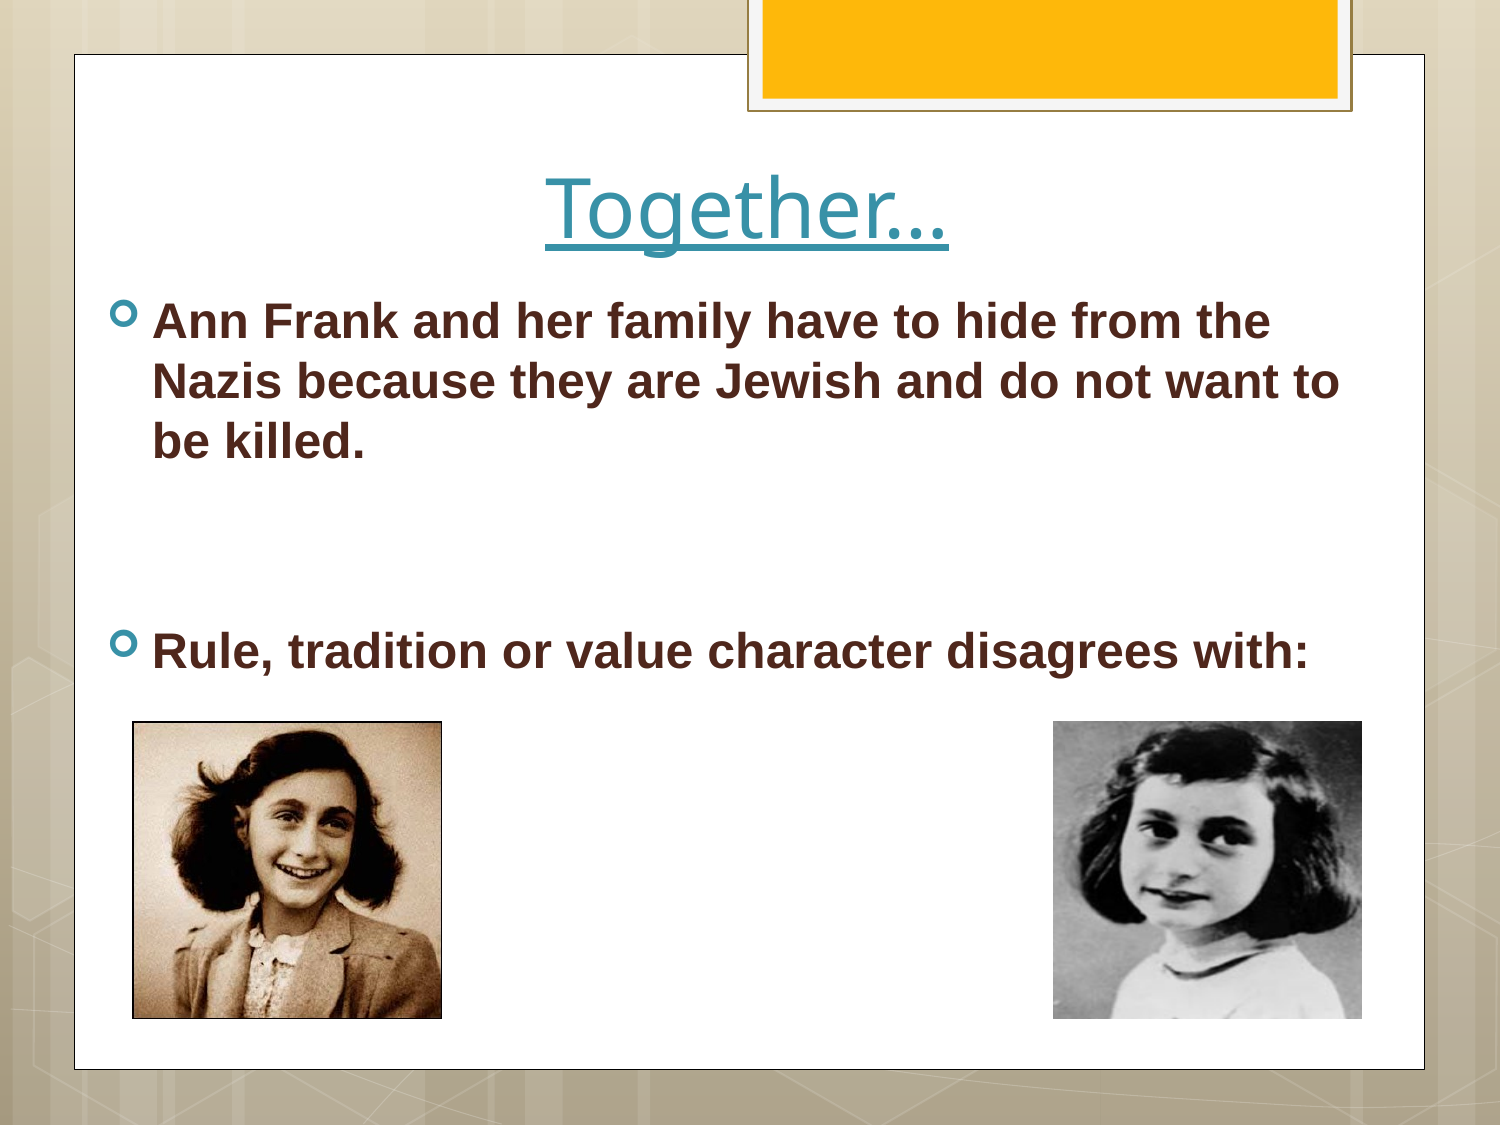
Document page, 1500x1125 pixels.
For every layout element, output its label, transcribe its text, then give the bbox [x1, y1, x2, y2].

picture [1052, 721, 1362, 1019]
picture [132, 721, 442, 1019]
list Ann Frank and her family have to hide from the Nazis because they are Jewish and do not want to be killed. Rule, tradition or value character disagrees with: [80, 281, 1420, 1019]
title Together… [171, 74, 1324, 263]
